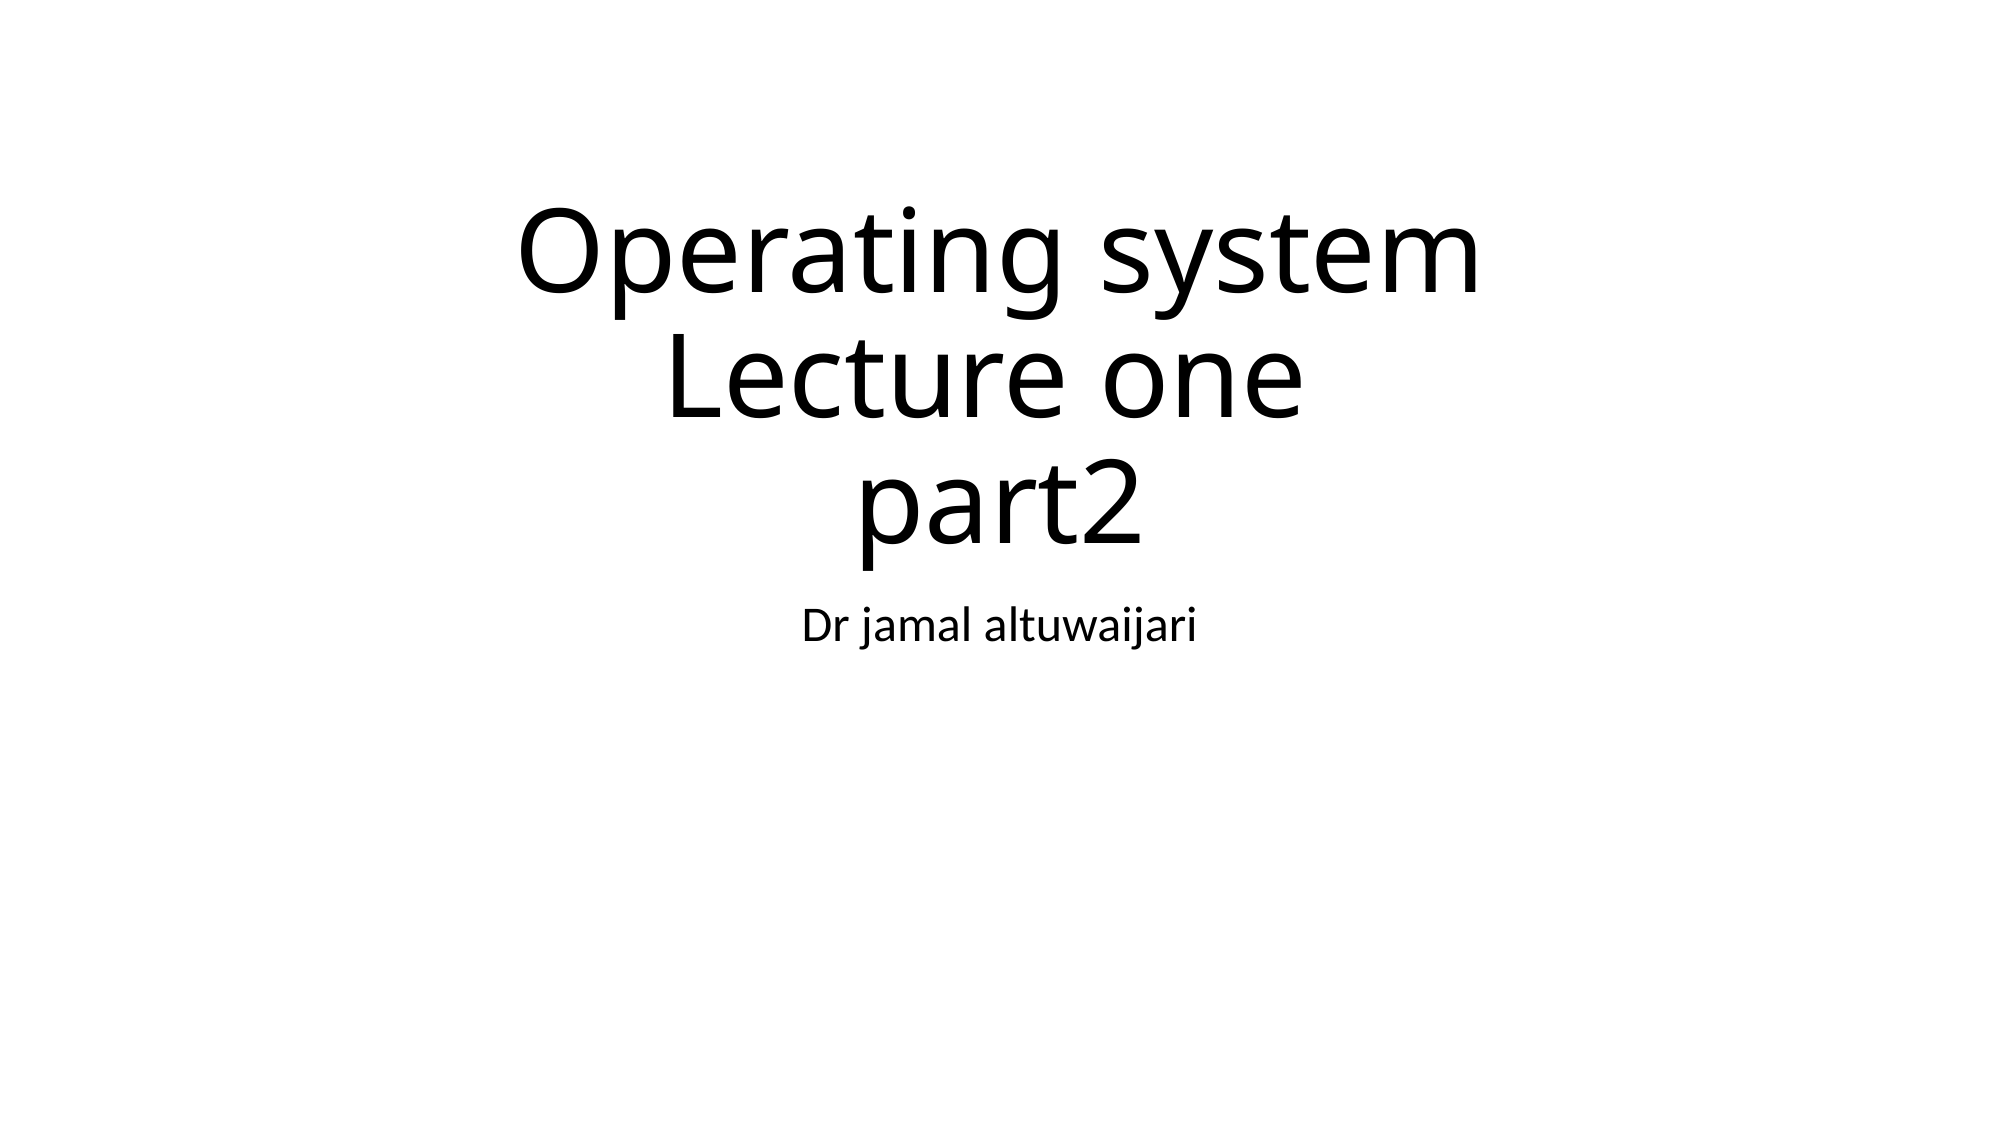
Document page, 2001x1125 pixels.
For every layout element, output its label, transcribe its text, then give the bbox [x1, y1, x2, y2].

subtitle Dr jamal altuwaijari [249, 590, 1750, 863]
title Operating system Lecture one part2 [249, 184, 1750, 576]
